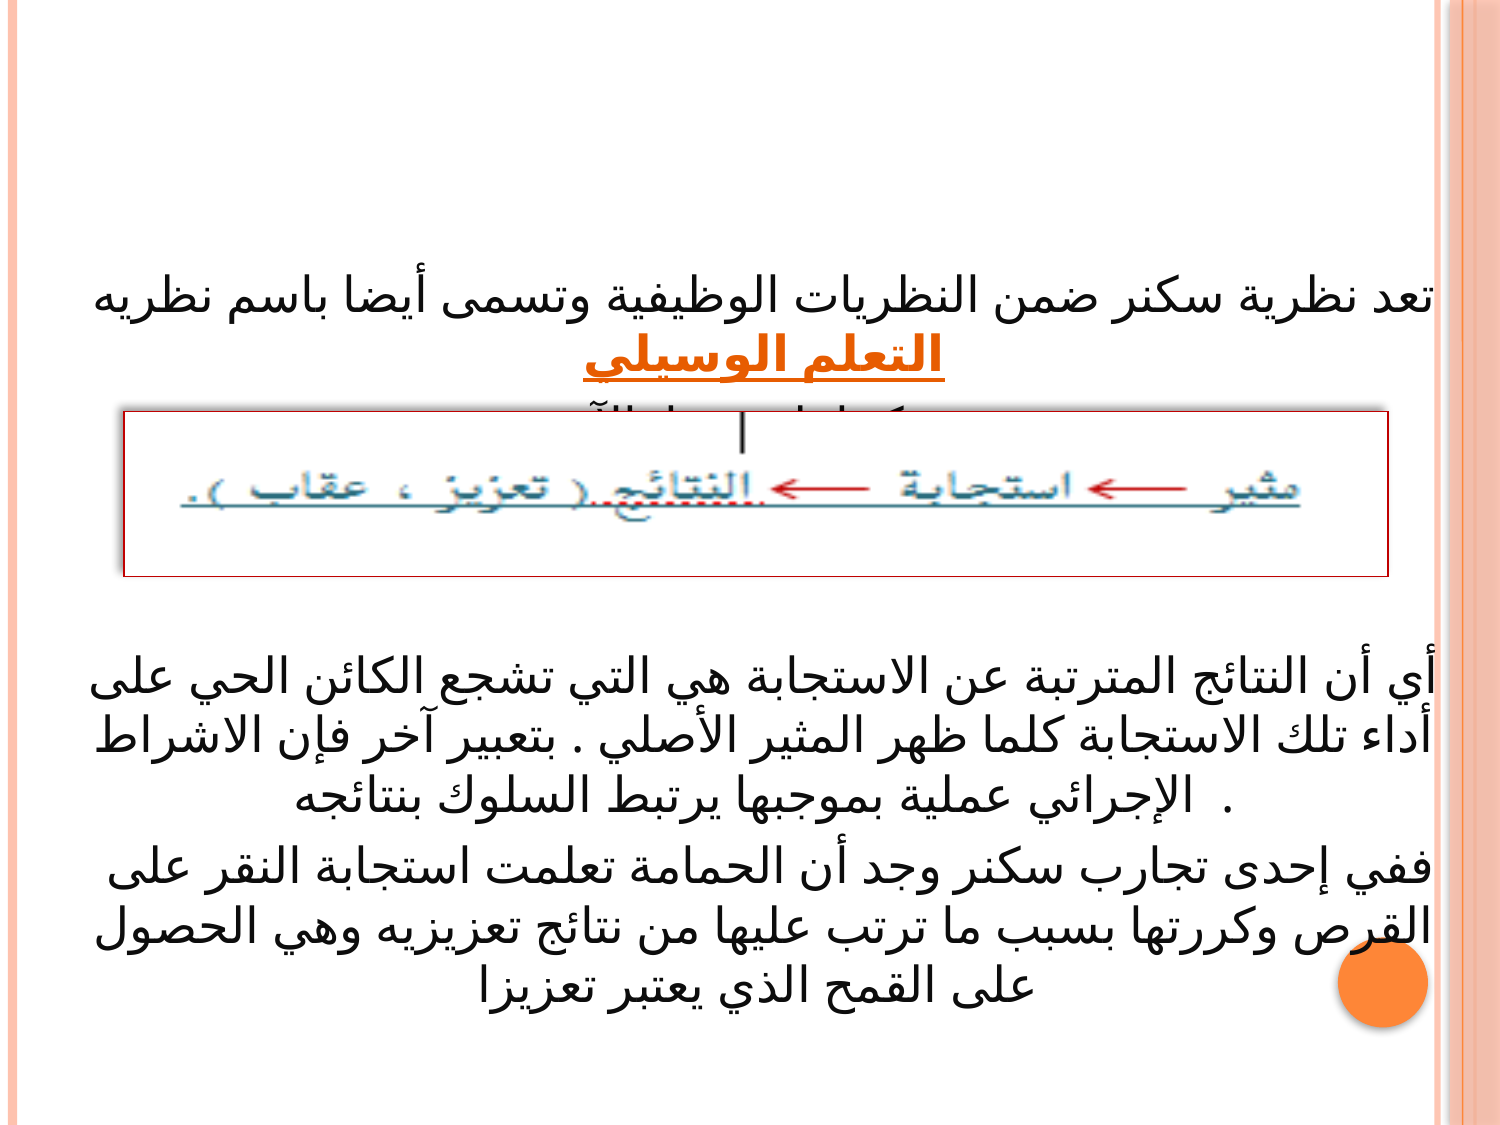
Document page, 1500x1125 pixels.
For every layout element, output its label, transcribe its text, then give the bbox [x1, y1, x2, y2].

list تعد نظرية سكنر ضمن النظريات الوظيفية وتسمى أيضا باسم نظريه التعلم الوسيلي ويمكننا تلخيصها بالآتي: أي أن النتائج المترتبة عن الاستجابة هي التي تشجع الكائن الحي على أداء تلك الاستجابة كلما ظهر المثير الأصلي . بتعبير آخر فإن الاشراط الإجرائي عملية بموجبها يرتبط السلوك بنتائجه . ففي إحدى تجارب سكنر وجد أن الحمامة تعلمت استجابة النقر على القرص وكررتها بسبب ما ترتب عليها من نتائج تعزيزيه وهي الحصول على القمح الذي يعتبر تعزيزا [62, 196, 1466, 1025]
picture [124, 411, 1388, 577]
